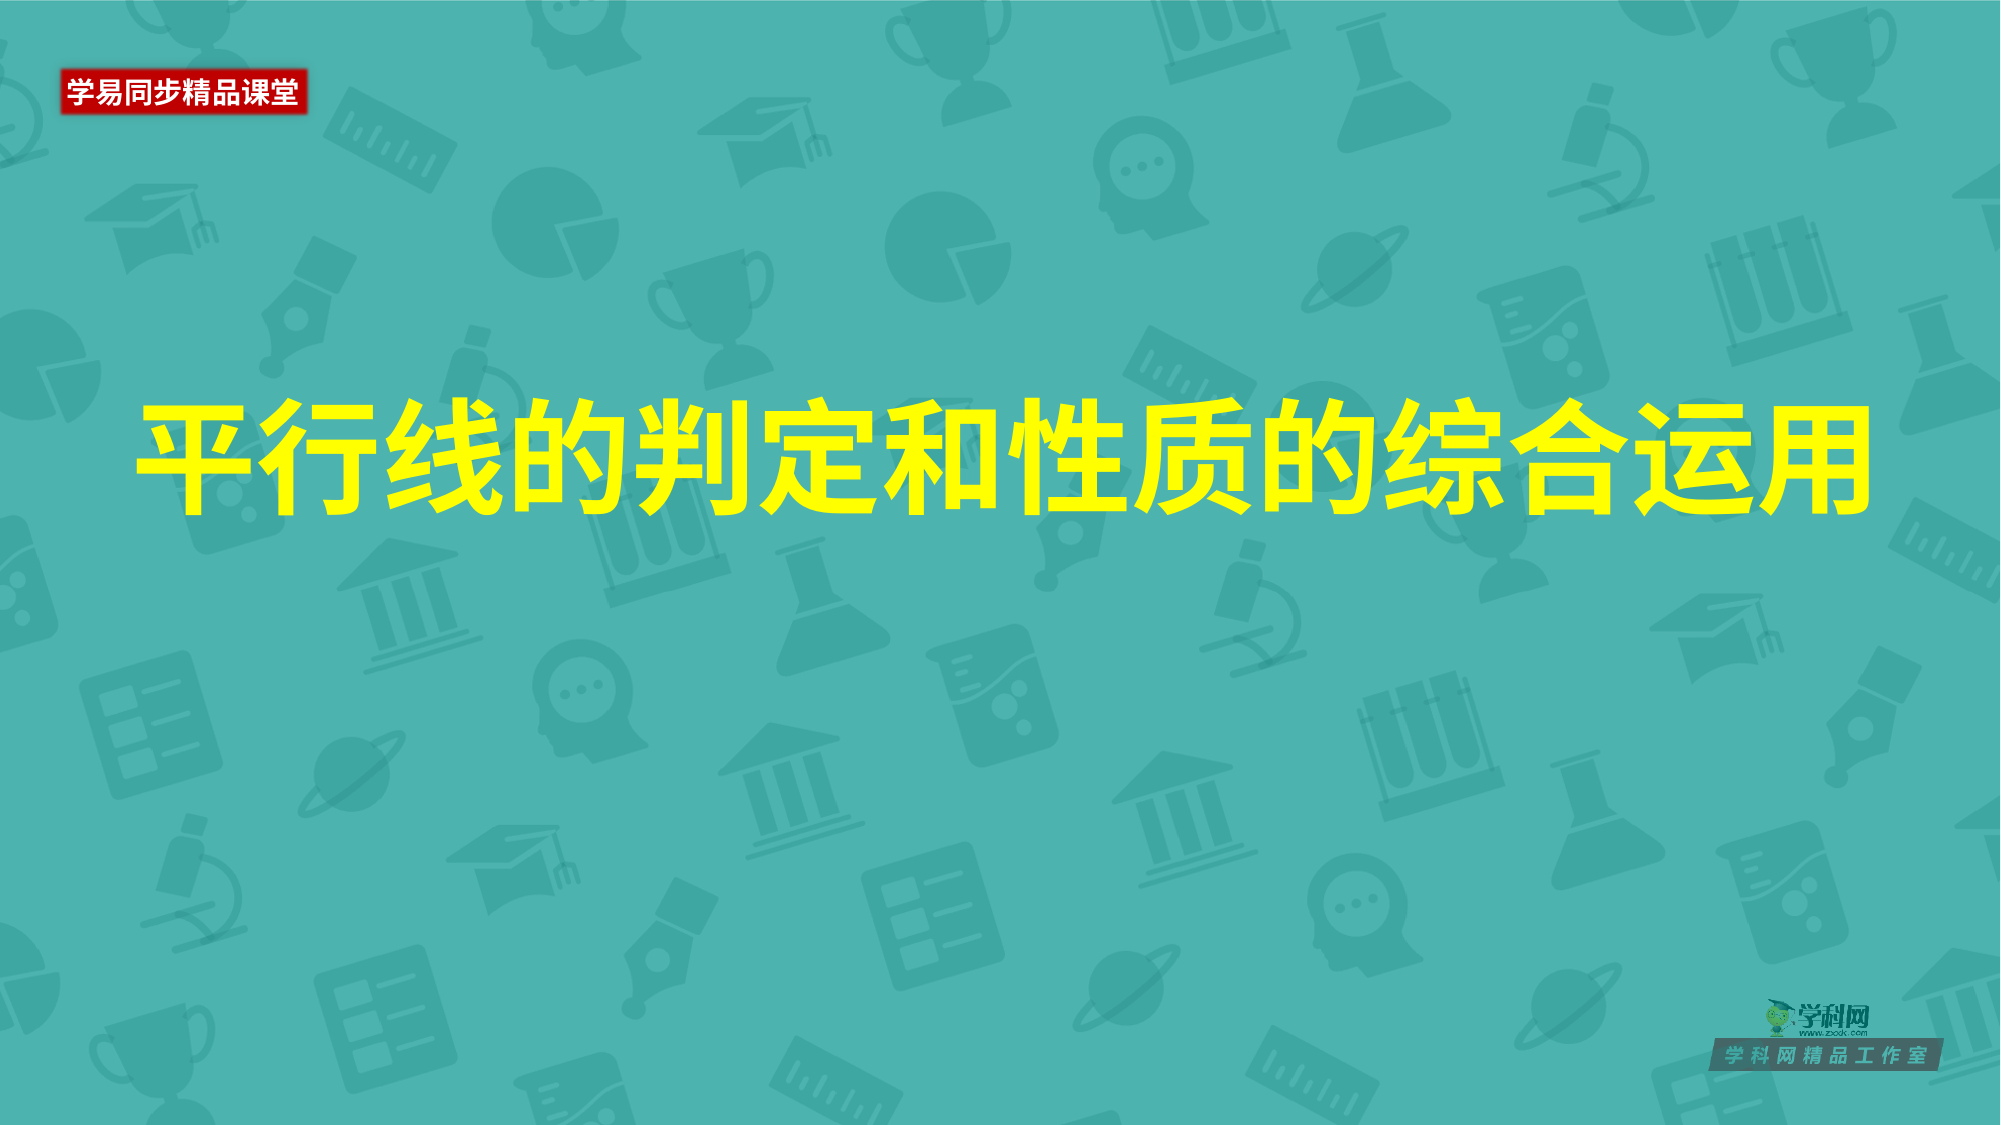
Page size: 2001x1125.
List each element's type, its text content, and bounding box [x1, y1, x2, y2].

text_box 平行线的判定和性质的综合运用 [0, 372, 2000, 538]
text_box 学易同步精品课堂 [64, 72, 305, 112]
picture [0, 0, 2001, 1125]
